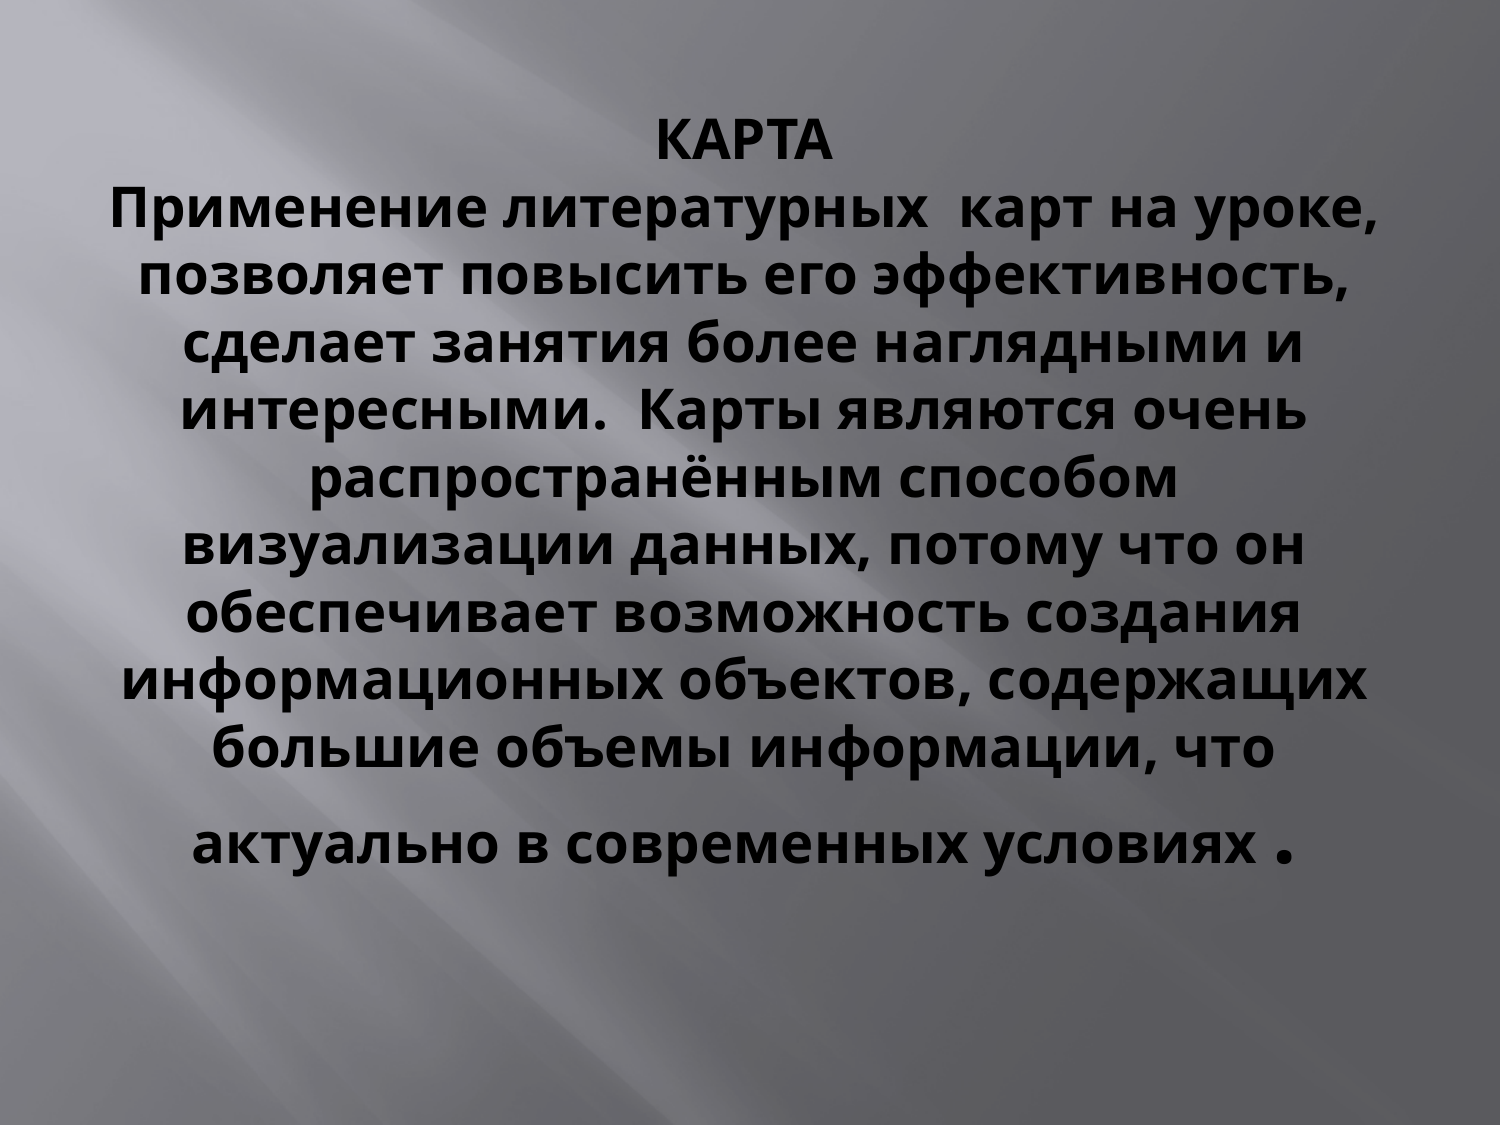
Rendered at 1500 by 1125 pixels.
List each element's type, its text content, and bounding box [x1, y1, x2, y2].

title КАРТА Применение литературных карт на уроке, позволяет повысить его эффективность, сделает занятия более наглядными и интересными. Карты являются очень распространённым способом визуализации данных, потому что он обеспечивает возможность создания информационных объектов, содержащих большие объемы информации, что актуально в современных условиях . [88, 90, 1400, 998]
